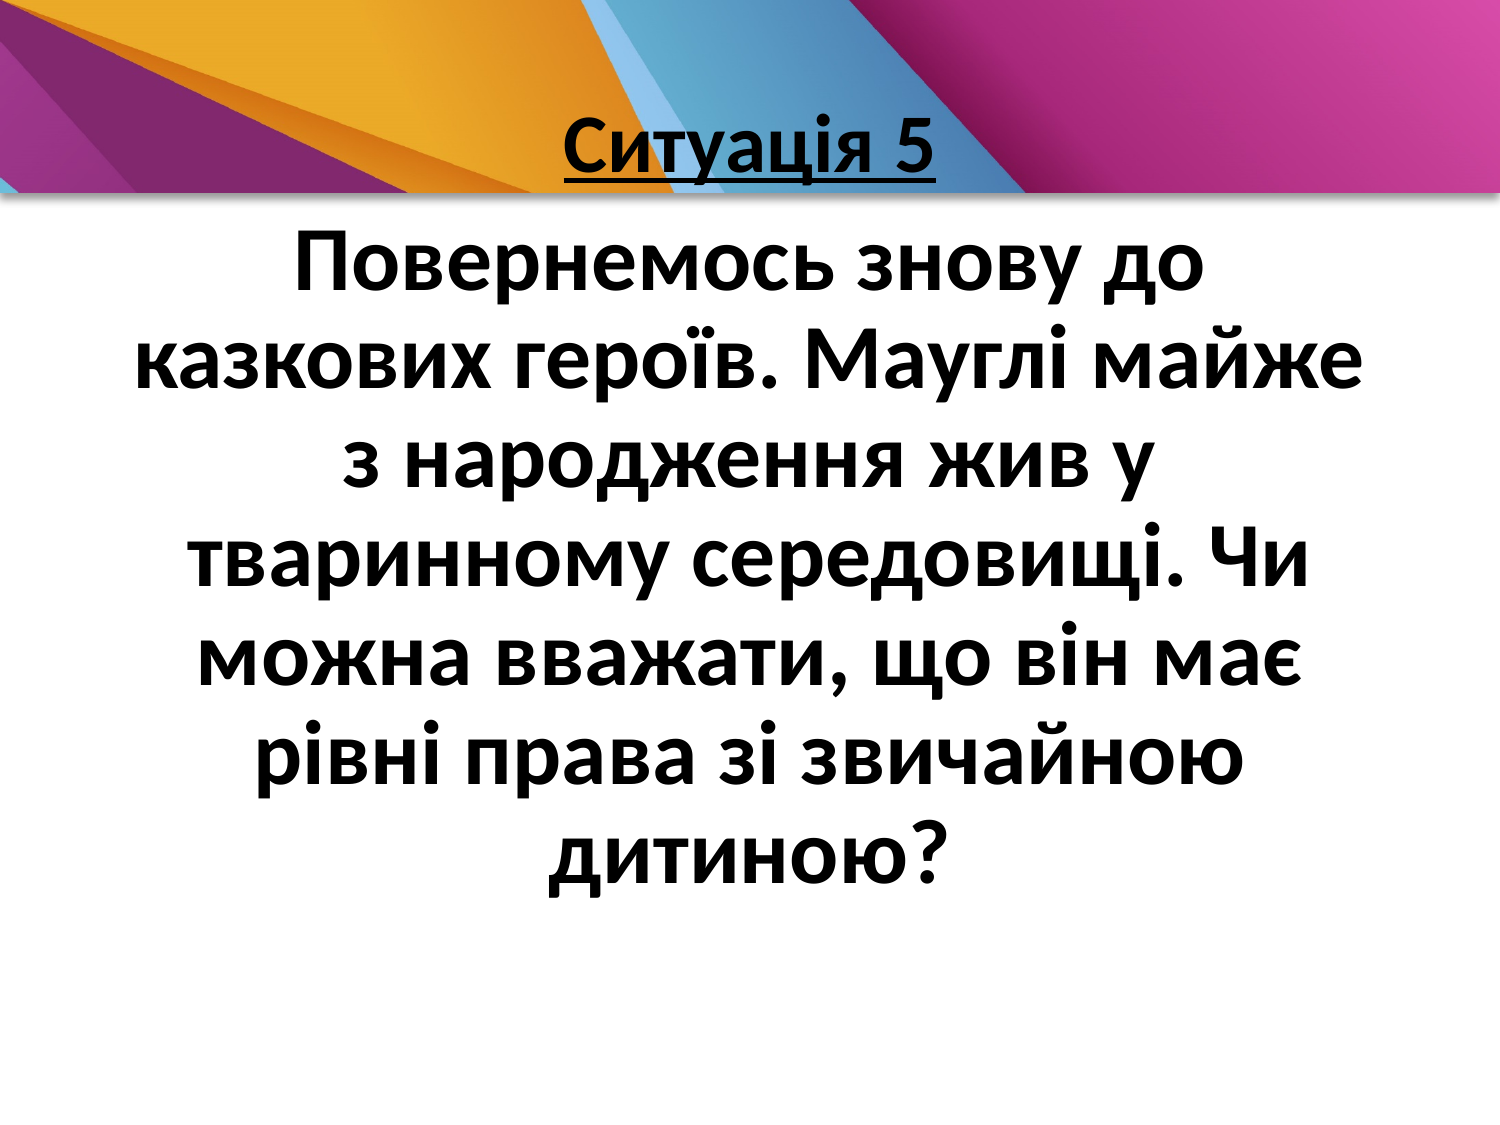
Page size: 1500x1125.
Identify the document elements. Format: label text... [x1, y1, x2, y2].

picture [0, 0, 1500, 193]
list Ситуація 5 Повернемось знову до казкових героїв. Мауглі майже з народження жив у тваринному середовищі. Чи можна вважати, що він має рівні права зі звичайною дитиною? [103, 92, 1397, 1014]
